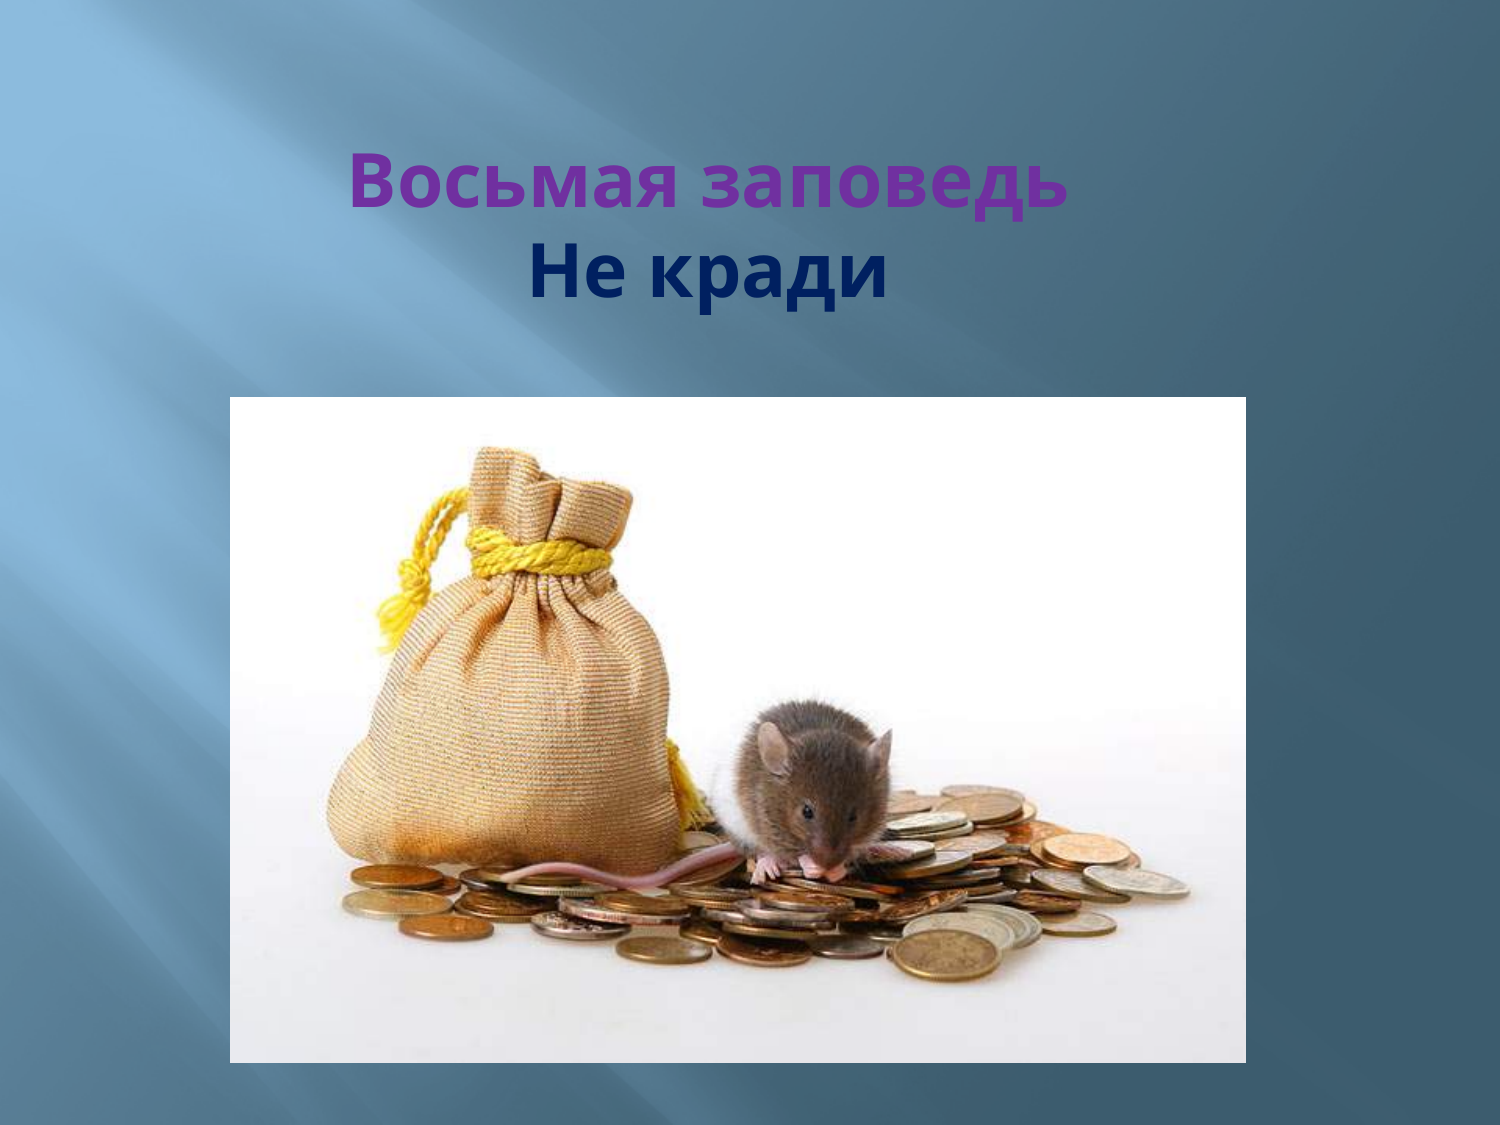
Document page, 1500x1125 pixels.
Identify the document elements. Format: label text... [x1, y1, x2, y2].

text_box Восьмая заповедь Не кради [76, 125, 1341, 321]
picture [229, 396, 1247, 1063]
